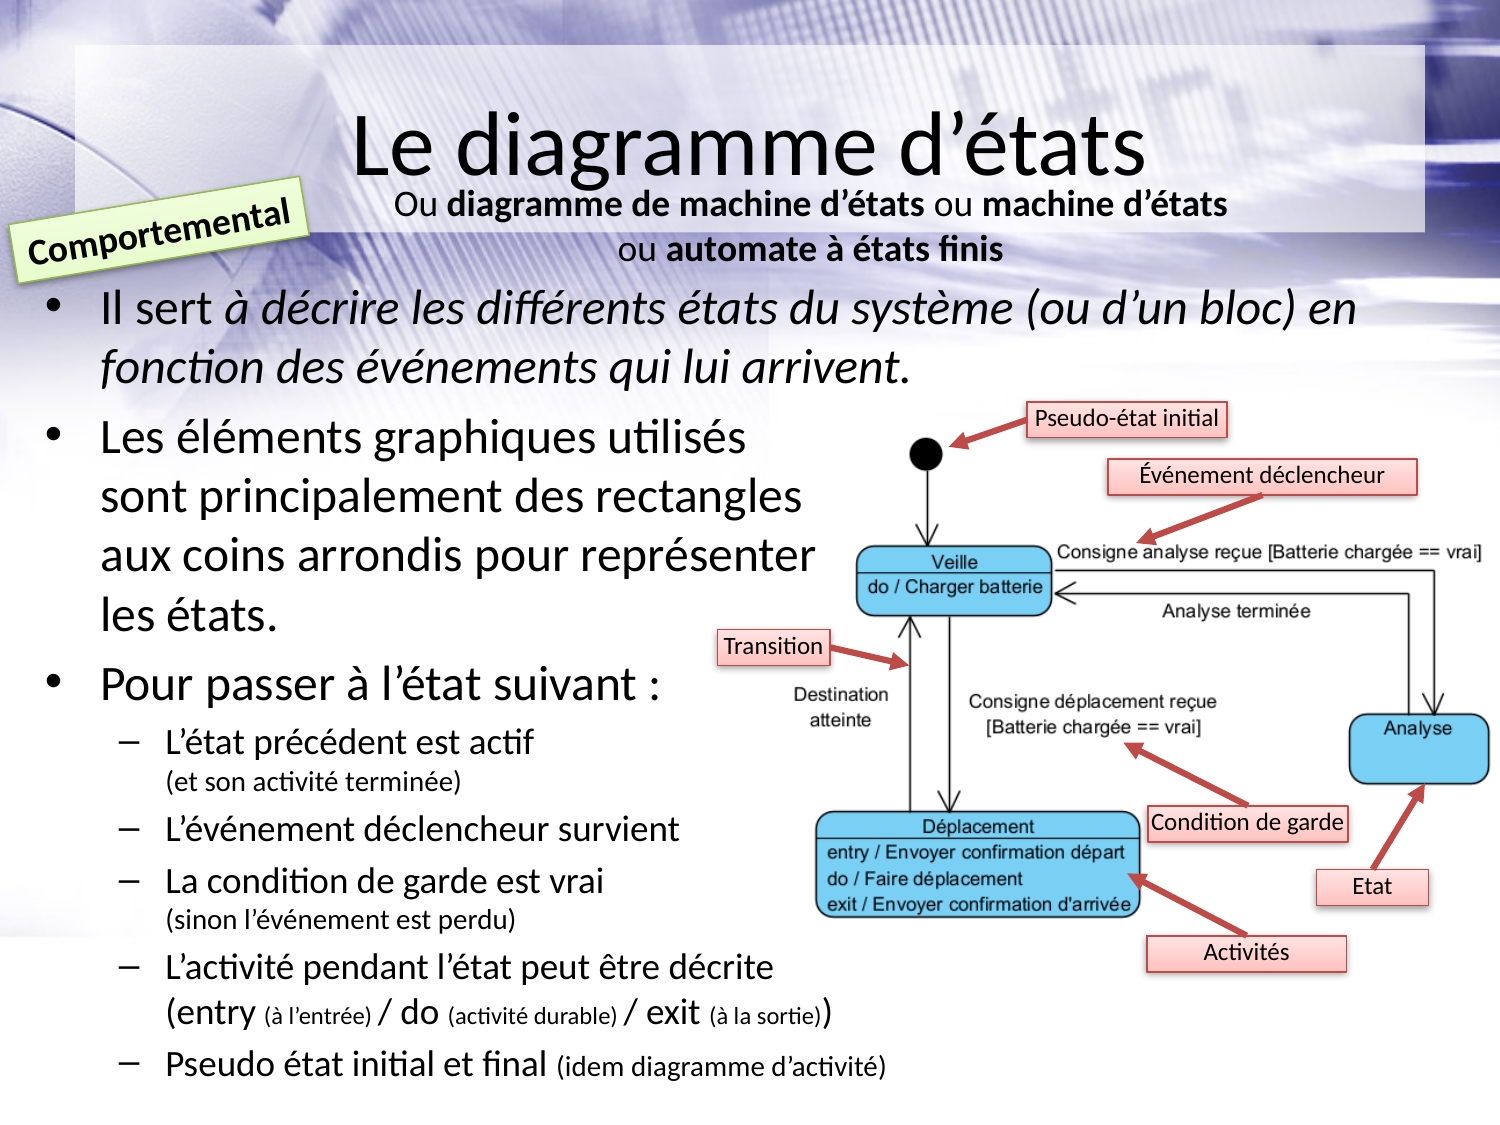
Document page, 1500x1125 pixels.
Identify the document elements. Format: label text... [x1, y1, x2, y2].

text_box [717, 629, 910, 666]
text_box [948, 401, 1228, 447]
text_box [1107, 458, 1418, 544]
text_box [1123, 742, 1349, 842]
picture [0, 0, 1500, 1125]
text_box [1126, 873, 1347, 972]
text_box Le diagramme d’états [75, 45, 1425, 233]
text_box Il sert à décrire les différents états du système (ou d’un bloc) en fonction des événements qui lui arrivent. Les éléments graphiques utilisés sont principalement des rectangles aux coins arrondis pour représenter les états. Pour passer à l’état suivant : L’état précédent est actif (et son activité terminée) L’événement déclencheur survient La condition de garde est vrai (sinon l’événement est perdu) L’activité pendant l’état peut être décrite (entry (à l’entrée) / do (activité durable) / exit (à la sortie)) Pseudo état initial et final (idem diagramme d’activité) [30, 267, 1425, 1092]
text_box Comportemental [7, 175, 310, 285]
text_box Ou diagramme de machine d’états ou machine d’états ou automate à états finis [359, 172, 1263, 277]
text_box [1316, 782, 1429, 906]
